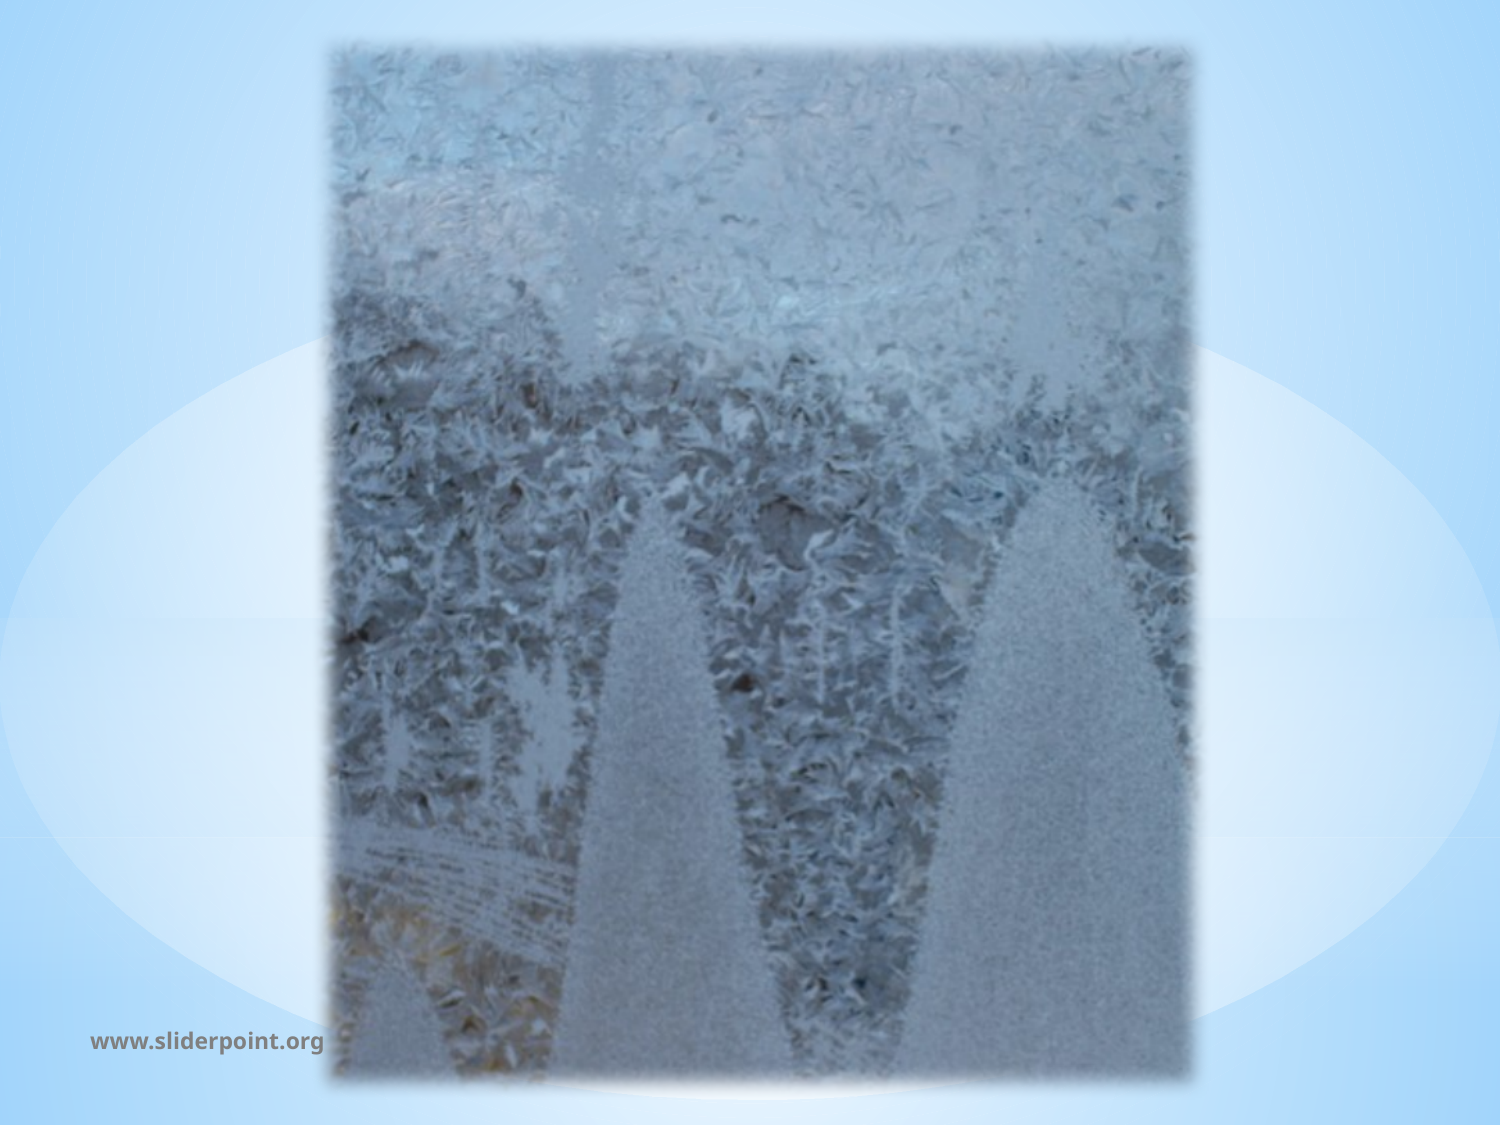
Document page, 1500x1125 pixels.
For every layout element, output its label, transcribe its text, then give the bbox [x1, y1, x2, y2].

footer www.sliderpoint.org [75, 1012, 306, 1073]
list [312, 30, 1211, 1100]
